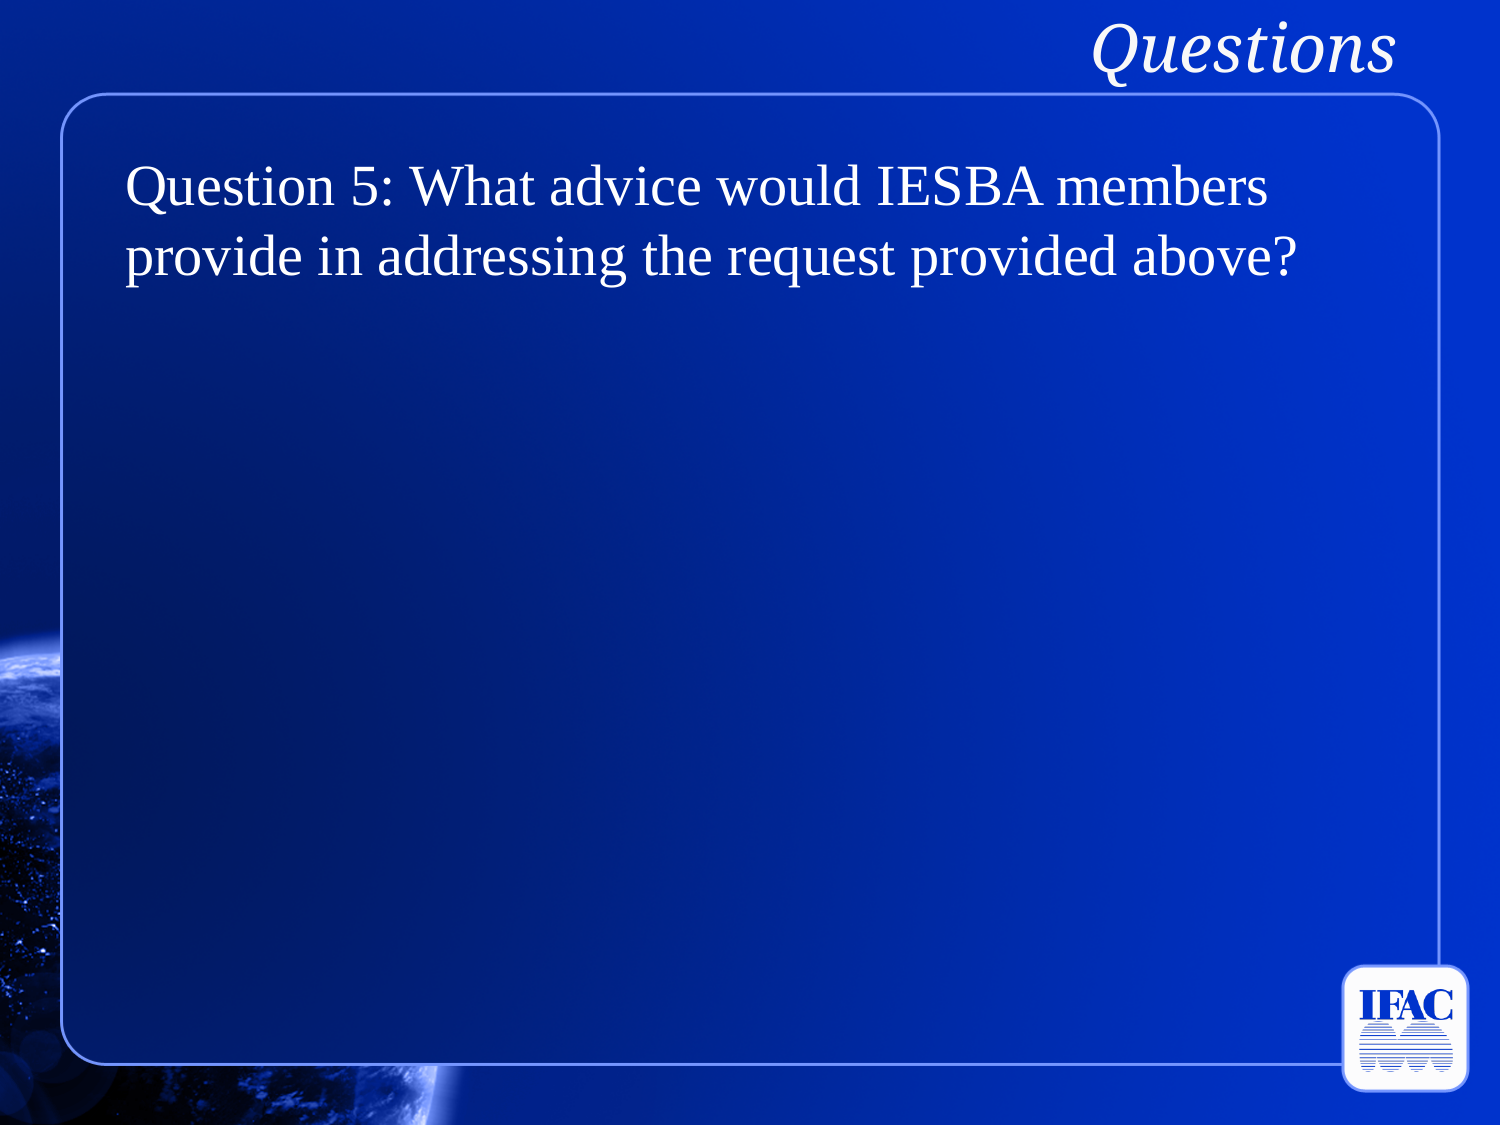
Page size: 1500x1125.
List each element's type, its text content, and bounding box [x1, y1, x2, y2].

list Question 5: What advice would IESBA members provide in addressing the request provided above? [109, 139, 1419, 1060]
title Questions [149, 0, 1414, 92]
picture [0, 0, 1500, 1125]
